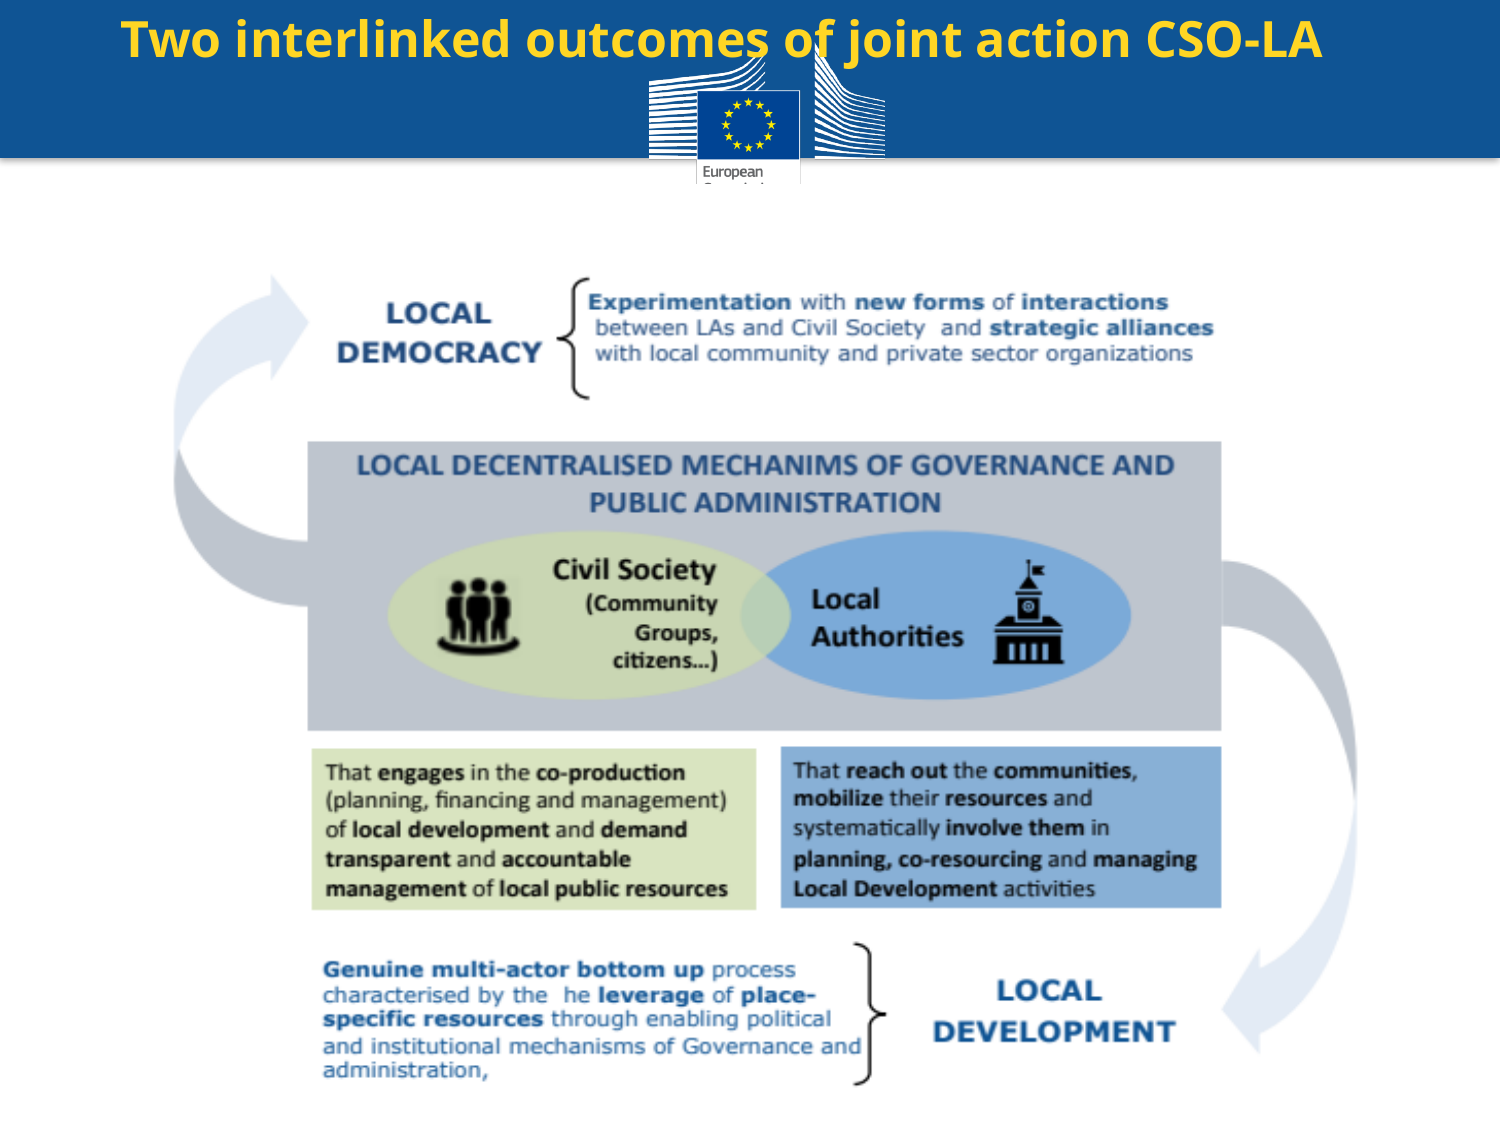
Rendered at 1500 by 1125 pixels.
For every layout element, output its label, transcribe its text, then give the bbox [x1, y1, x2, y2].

picture [123, 75, 1436, 1125]
text_box Two interlinked outcomes of joint action CSO-LA [105, 0, 1339, 75]
